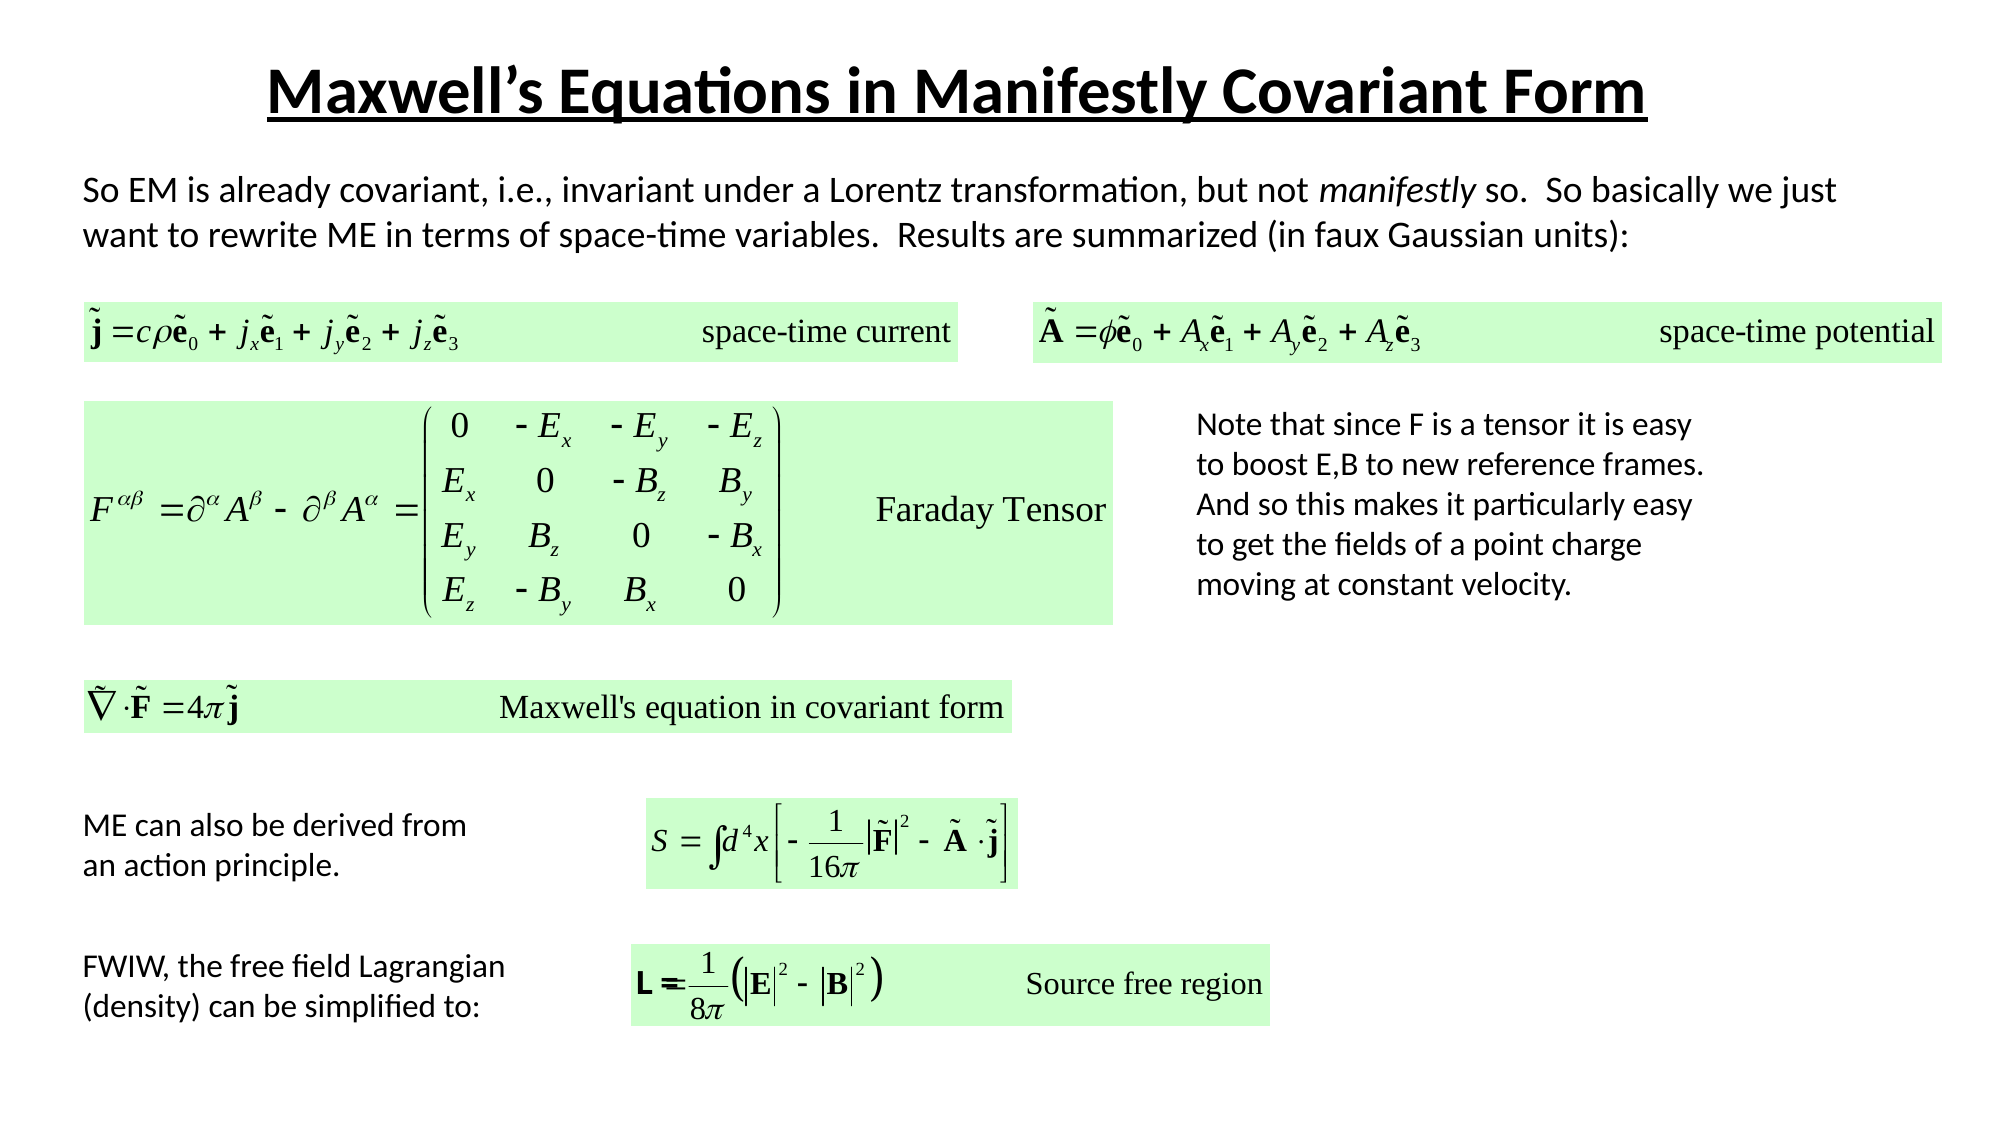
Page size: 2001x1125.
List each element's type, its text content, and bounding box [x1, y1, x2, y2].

text_box FWIW, the free field Lagrangian (density) can be simplified to: [68, 937, 531, 1032]
text_box ME can also be derived from an action principle. [67, 795, 504, 890]
text_box So EM is already covariant, i.e., invariant under a Lorentz transformation, but not manifestly so. So basically we just want to rewrite ME in terms of space-time variables. Results are summarized (in faux Gaussian units): [67, 157, 1867, 263]
text_box Note that since F is a tensor it is easy to boost E,B to new reference frames. And so this makes it particularly easy to get the fields of a point charge moving at constant velocity. [1181, 394, 1743, 610]
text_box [83, 679, 1012, 733]
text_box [1032, 302, 1943, 363]
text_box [83, 400, 1113, 626]
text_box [83, 302, 959, 362]
text_box Maxwell’s Equations in Manifestly Covariant Form [252, 48, 1726, 157]
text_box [646, 798, 1019, 890]
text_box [631, 943, 1271, 1027]
